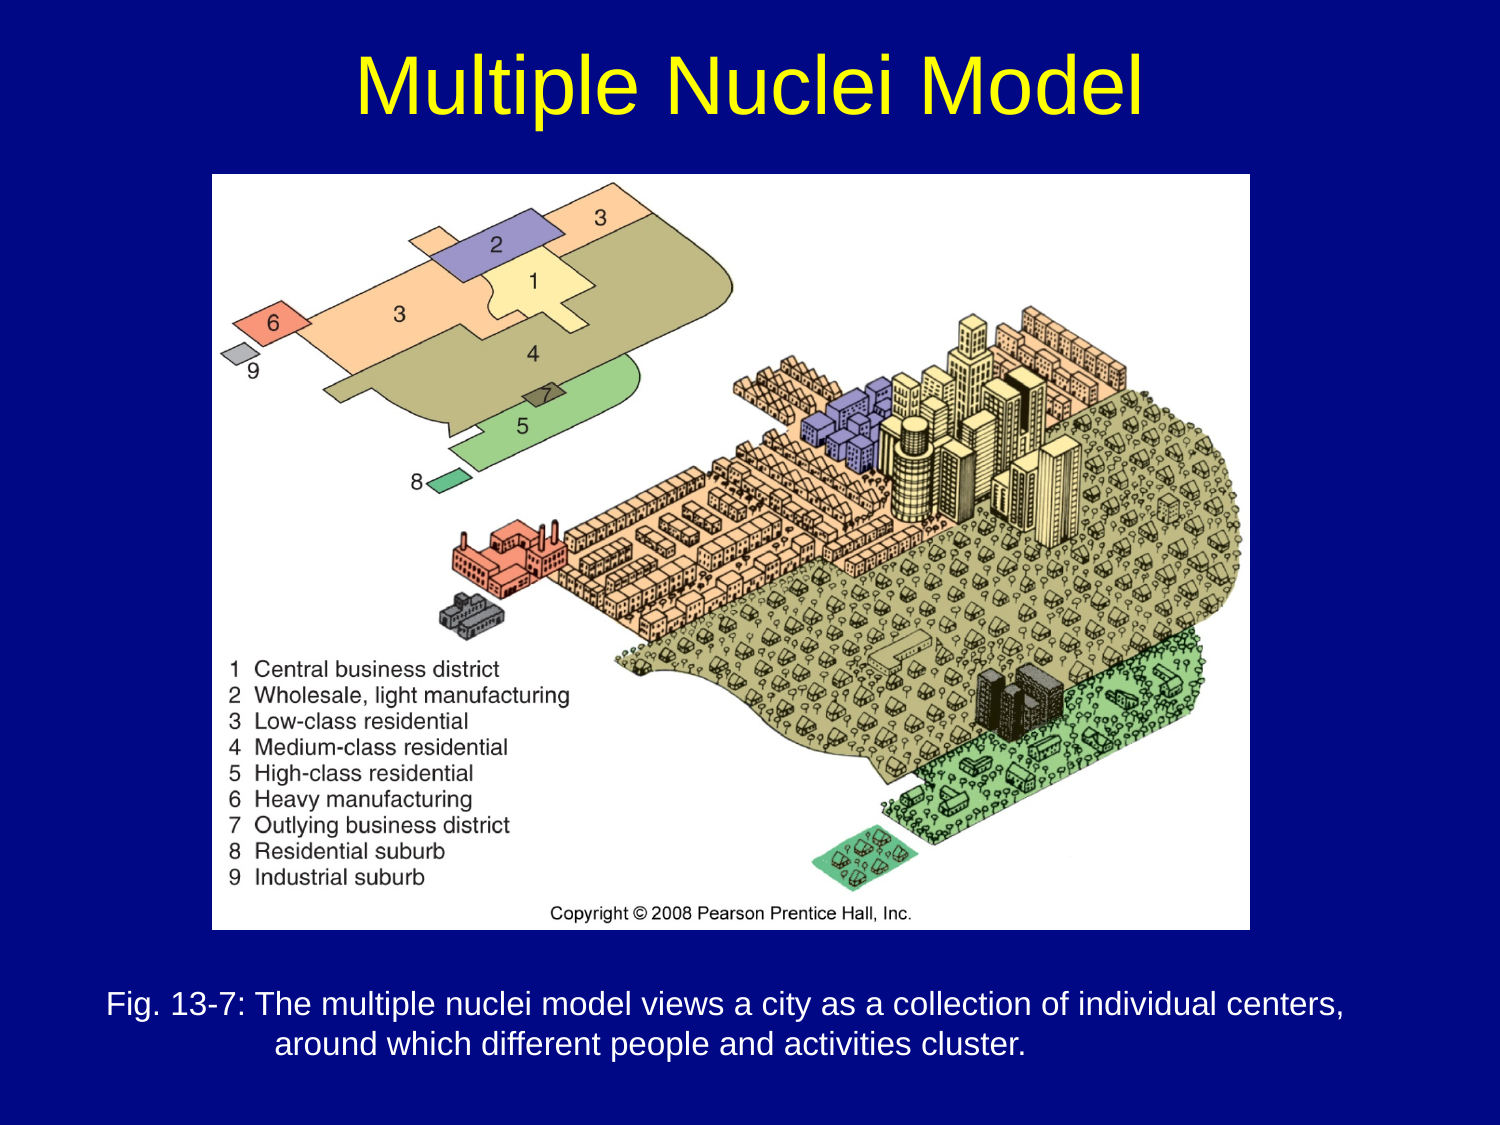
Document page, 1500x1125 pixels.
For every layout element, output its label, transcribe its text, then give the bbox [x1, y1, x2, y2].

title Multiple Nuclei Model [112, 24, 1388, 138]
text_box Fig. 13-7: The multiple nuclei model views a city as a collection of individual centers, around which different people and activities cluster. [91, 974, 1400, 1070]
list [212, 174, 1251, 930]
